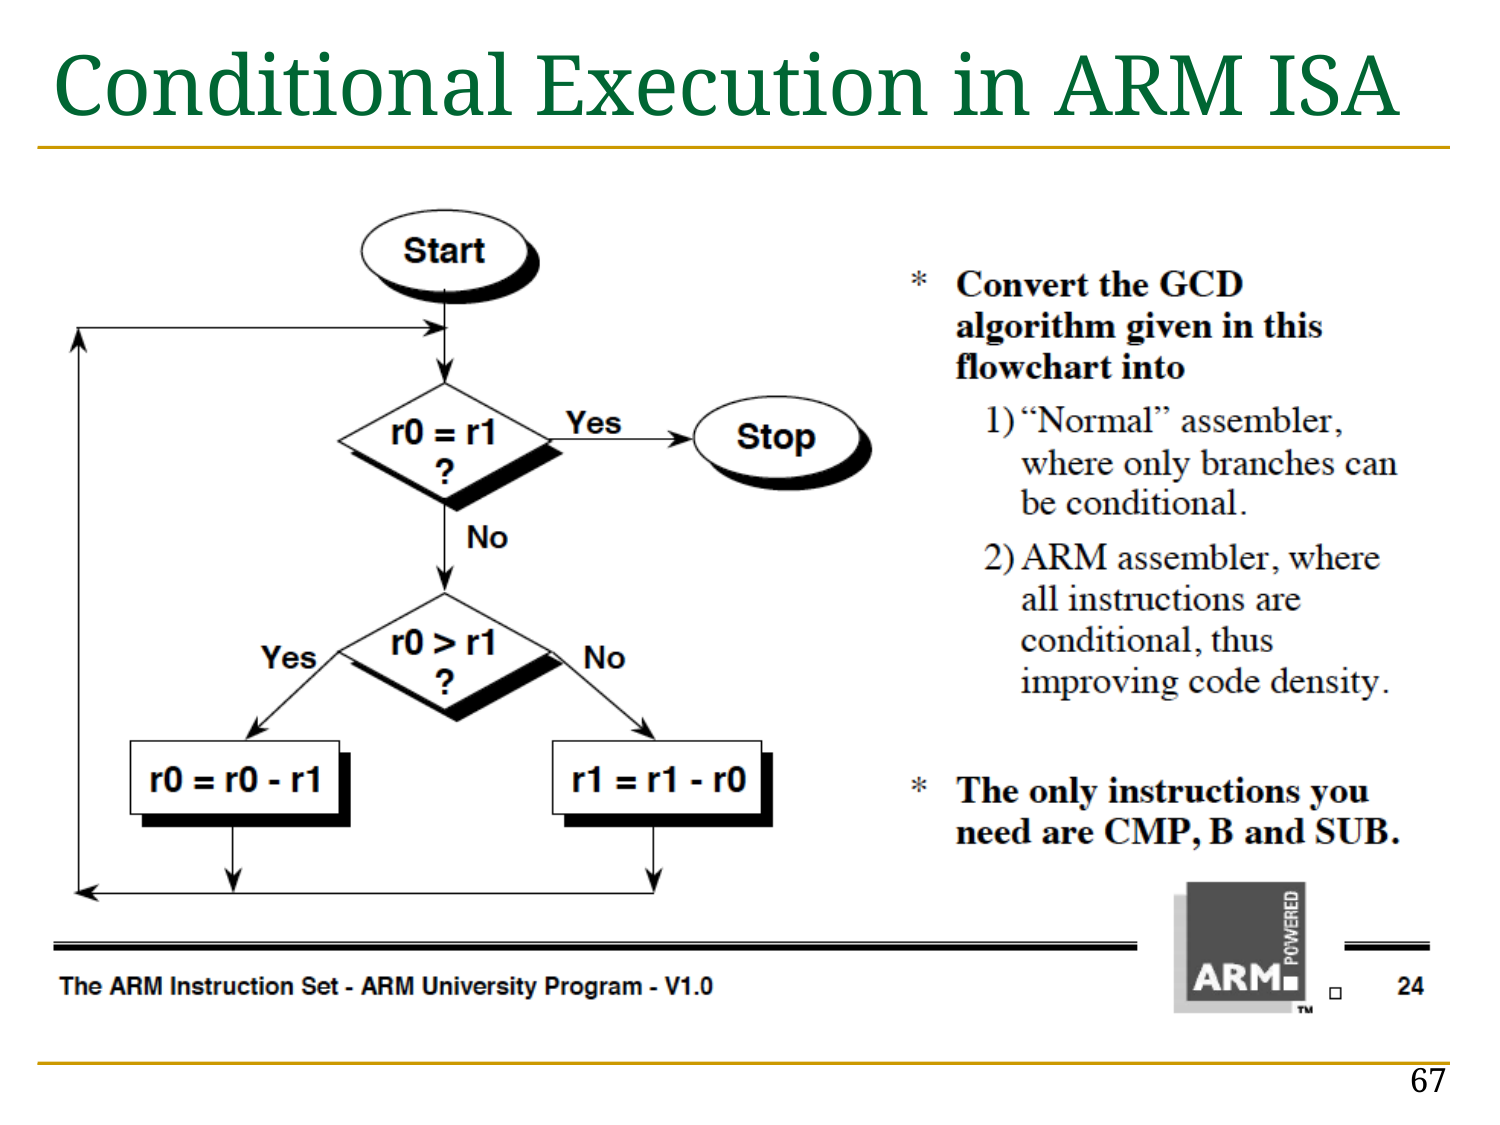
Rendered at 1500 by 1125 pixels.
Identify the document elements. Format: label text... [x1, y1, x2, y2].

title Conditional Execution in ARM ISA [37, 24, 1450, 162]
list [37, 163, 1451, 1016]
slide_number 67 [1111, 1036, 1462, 1112]
